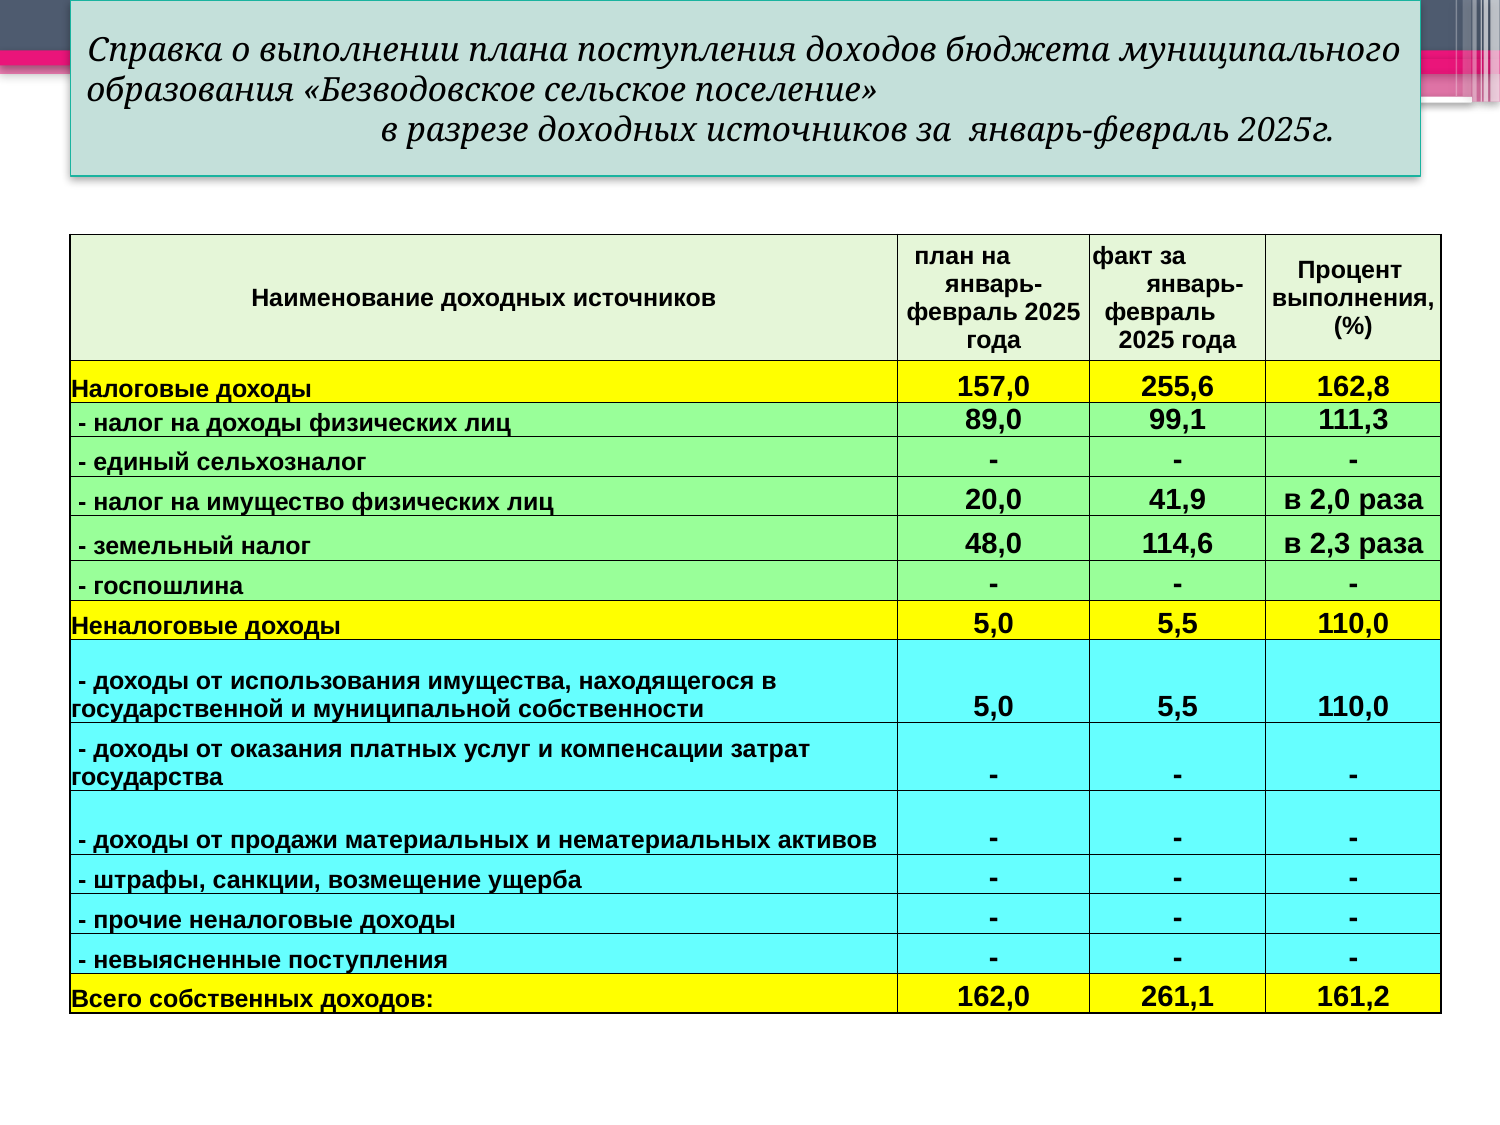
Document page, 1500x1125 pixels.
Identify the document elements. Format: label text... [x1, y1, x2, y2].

table_cell - земельный налог [71, 516, 897, 560]
table_cell - [1266, 723, 1440, 790]
title Справка о выполнении плана поступления доходов бюджета муниципального образования «Безводовское сельское поселение» в разрезе доходных источников за январь-февраль 2025г. [70, 0, 1421, 177]
table_cell 5,5 [1090, 601, 1265, 639]
table_cell - [898, 723, 1089, 790]
table_cell 20,0 [898, 477, 1089, 515]
table_header Процент выполнения, (%) [1266, 235, 1440, 360]
table_cell - [898, 791, 1089, 854]
table_cell - [1090, 561, 1265, 600]
table_cell - [898, 561, 1089, 600]
table_cell - [1090, 437, 1265, 476]
table_cell - [1090, 894, 1265, 933]
table_cell 157,0 [898, 361, 1089, 402]
table_cell - [1266, 561, 1440, 600]
table_cell Неналоговые доходы [71, 601, 897, 639]
table_cell 5,0 [898, 601, 1089, 639]
table_cell 111,3 [1266, 403, 1440, 436]
table_cell - [898, 855, 1089, 893]
table_cell - доходы от продажи материальных и нематериальных активов [71, 791, 897, 854]
table_header план на январь-февраль 2025 года [898, 235, 1089, 360]
table_cell - [898, 437, 1089, 476]
table_cell - госпошлина [71, 561, 897, 600]
table_cell 161,2 [1266, 974, 1440, 1012]
table_cell - [1266, 791, 1440, 854]
table_cell - [1090, 791, 1265, 854]
table_cell в 2,3 раза [1266, 516, 1440, 560]
table_cell 114,6 [1090, 516, 1265, 560]
table_cell - доходы от оказания платных услуг и компенсации затрат государства [71, 723, 897, 790]
table_cell - [1090, 855, 1265, 893]
table_cell в 2,0 раза [1266, 477, 1440, 515]
table_cell - [1090, 723, 1265, 790]
table_cell - прочие неналоговые доходы [71, 894, 897, 933]
table_cell Всего собственных доходов: [71, 974, 897, 1012]
table_cell - [1266, 934, 1440, 973]
table_cell - [1090, 934, 1265, 973]
table_cell - доходы от использования имущества, находящегося в государственной и муниципальной собственности [71, 640, 897, 722]
table_cell - единый сельхозналог [71, 437, 897, 476]
table_cell 48,0 [898, 516, 1089, 560]
table_cell - [1266, 855, 1440, 893]
table_cell 261,1 [1090, 974, 1265, 1012]
table_cell 162,0 [898, 974, 1089, 1012]
table_cell - невыясненные поступления [71, 934, 897, 973]
table_cell 255,6 [1090, 361, 1265, 402]
table_cell 41,9 [1090, 477, 1265, 515]
table_cell 110,0 [1266, 640, 1440, 722]
table_cell 89,0 [898, 403, 1089, 436]
table_cell - [1266, 437, 1440, 476]
table_cell - [1266, 894, 1440, 933]
table_cell 110,0 [1266, 601, 1440, 639]
table_cell - [898, 934, 1089, 973]
table_cell - [898, 894, 1089, 933]
table_header факт за январь-февраль 2025 года [1090, 235, 1265, 360]
table_cell 162,8 [1266, 361, 1440, 402]
table_cell - налог на доходы физических лиц [71, 403, 897, 436]
table_cell Налоговые доходы [71, 361, 897, 402]
table_cell 99,1 [1090, 403, 1265, 436]
table_cell 5,0 [898, 640, 1089, 722]
table_cell - налог на имущество физических лиц [71, 477, 897, 515]
table_cell 5,5 [1090, 640, 1265, 722]
table_header Наименование доходных источников [71, 235, 897, 360]
table_cell - штрафы, санкции, возмещение ущерба [71, 855, 897, 893]
